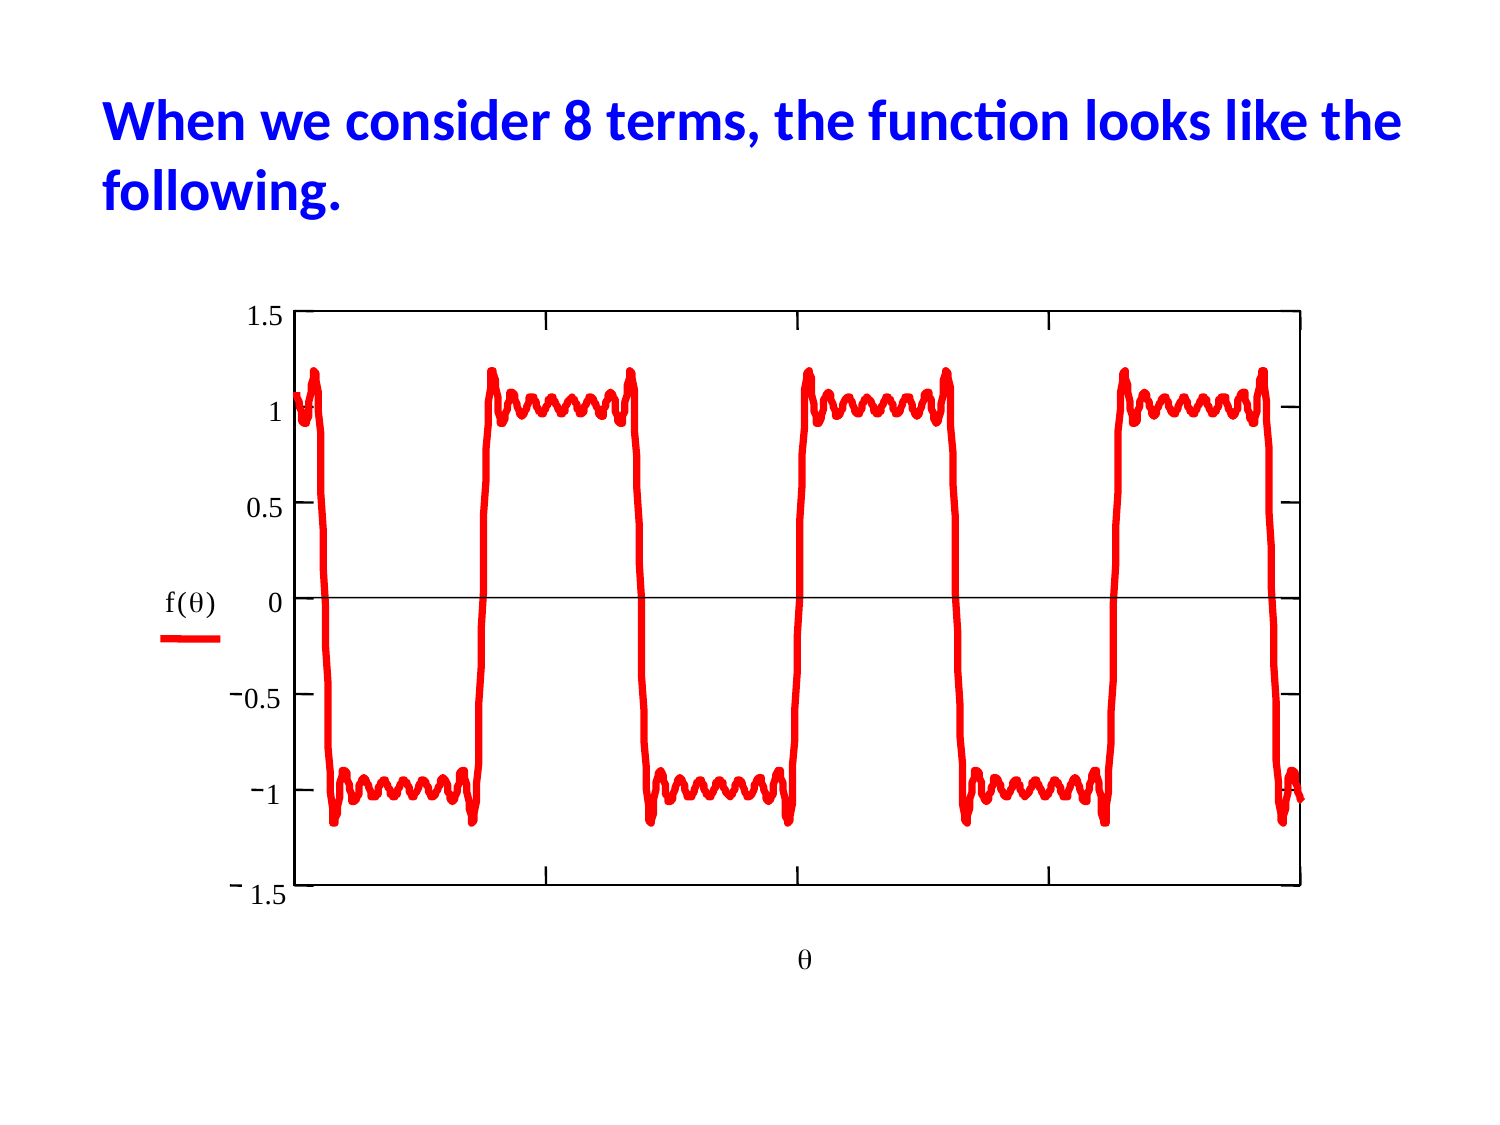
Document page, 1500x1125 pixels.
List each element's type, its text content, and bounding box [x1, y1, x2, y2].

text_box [100, 262, 1375, 976]
text_box When we consider 8 terms, the function looks like the following. [87, 74, 1425, 230]
